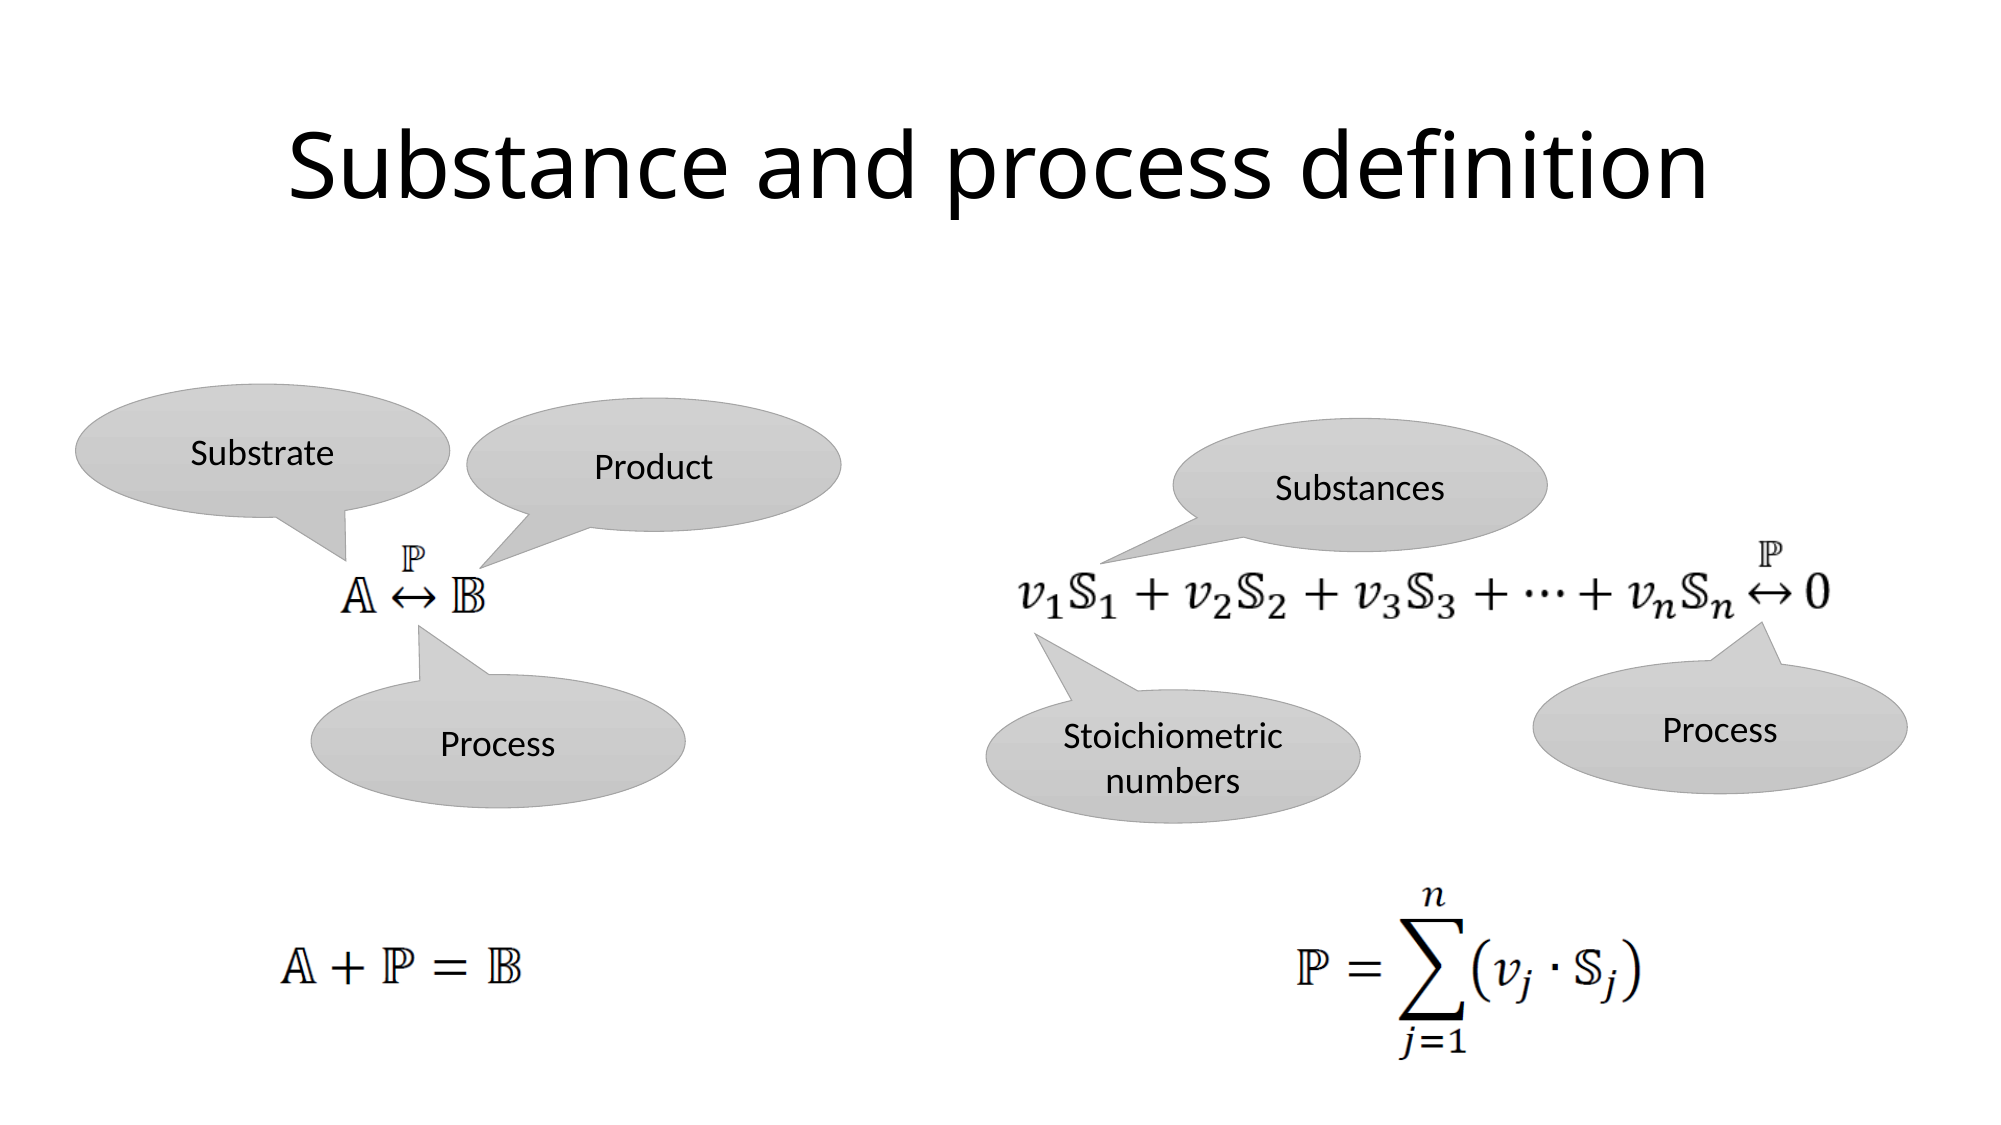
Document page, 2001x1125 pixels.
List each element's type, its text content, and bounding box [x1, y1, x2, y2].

picture [1249, 851, 1701, 1082]
title Substance and process definition [137, 59, 1863, 278]
text_box Stoichiometric numbers [985, 639, 1361, 824]
text_box Product [466, 397, 842, 552]
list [311, 536, 528, 639]
text_box Process [310, 639, 686, 809]
picture [985, 534, 1853, 639]
picture [255, 914, 584, 1019]
text_box Process [1532, 639, 1908, 795]
text_box Substances [1161, 417, 1548, 534]
text_box Substrate [74, 383, 451, 540]
